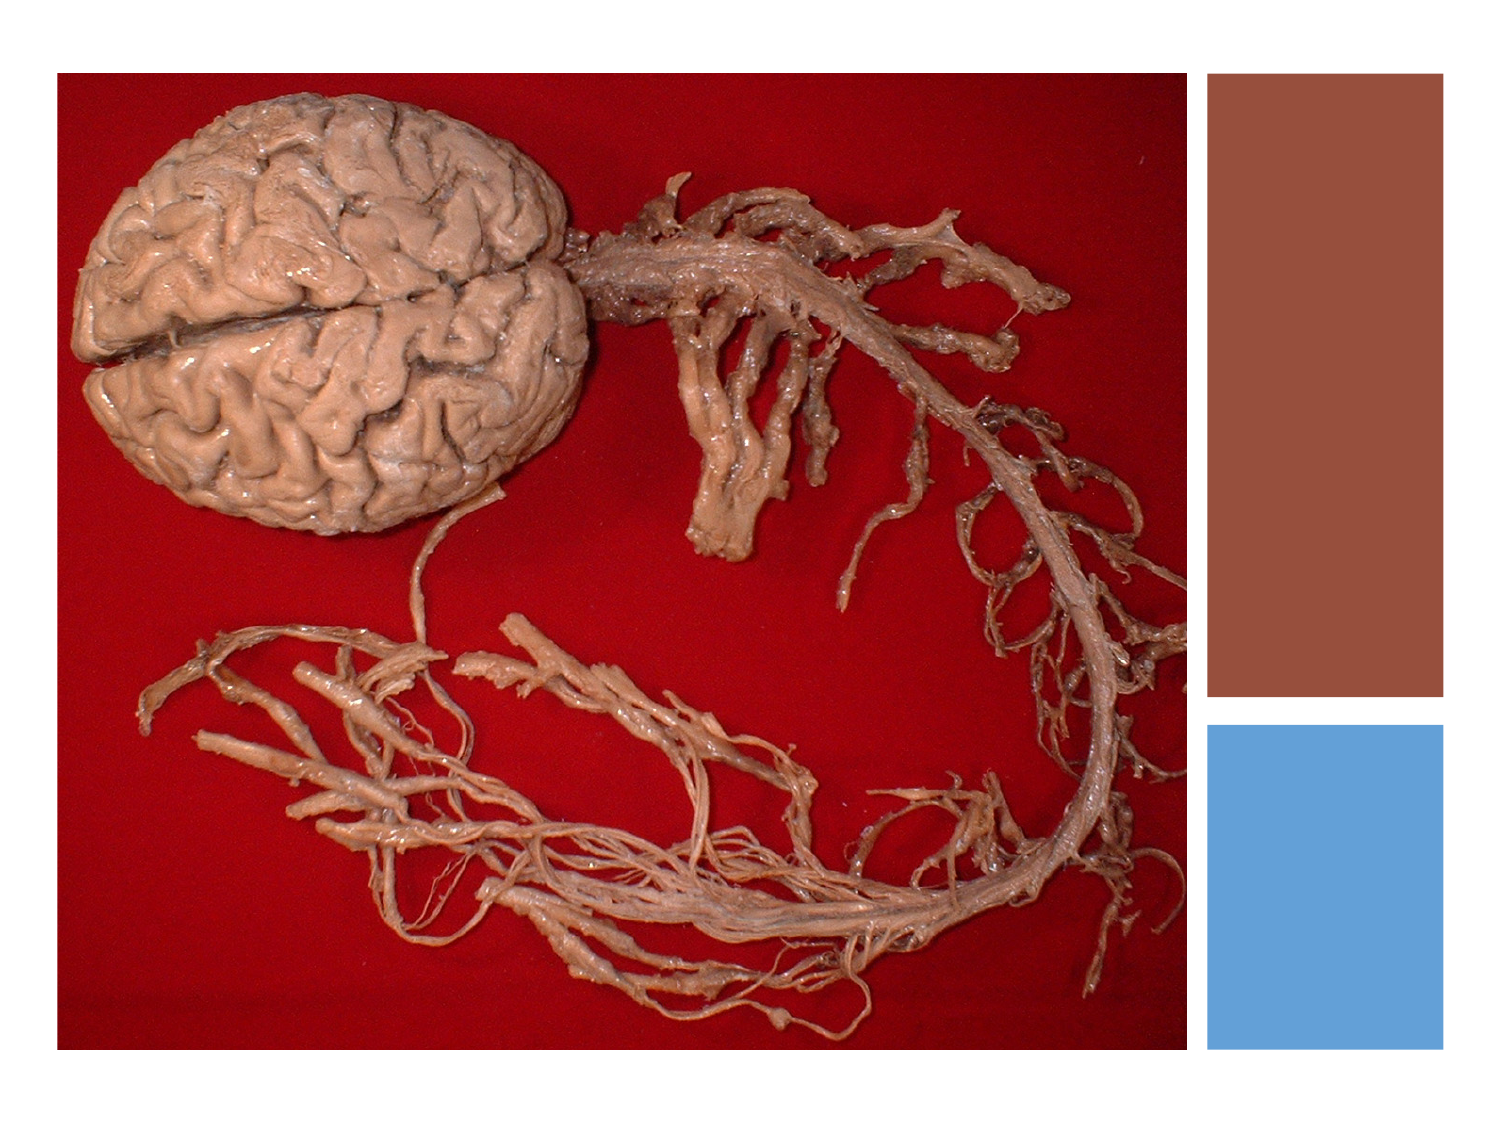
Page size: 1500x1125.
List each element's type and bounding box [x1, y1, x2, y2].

picture [57, 73, 1187, 1050]
text_box [1206, 724, 1445, 1051]
text_box [1206, 72, 1445, 698]
